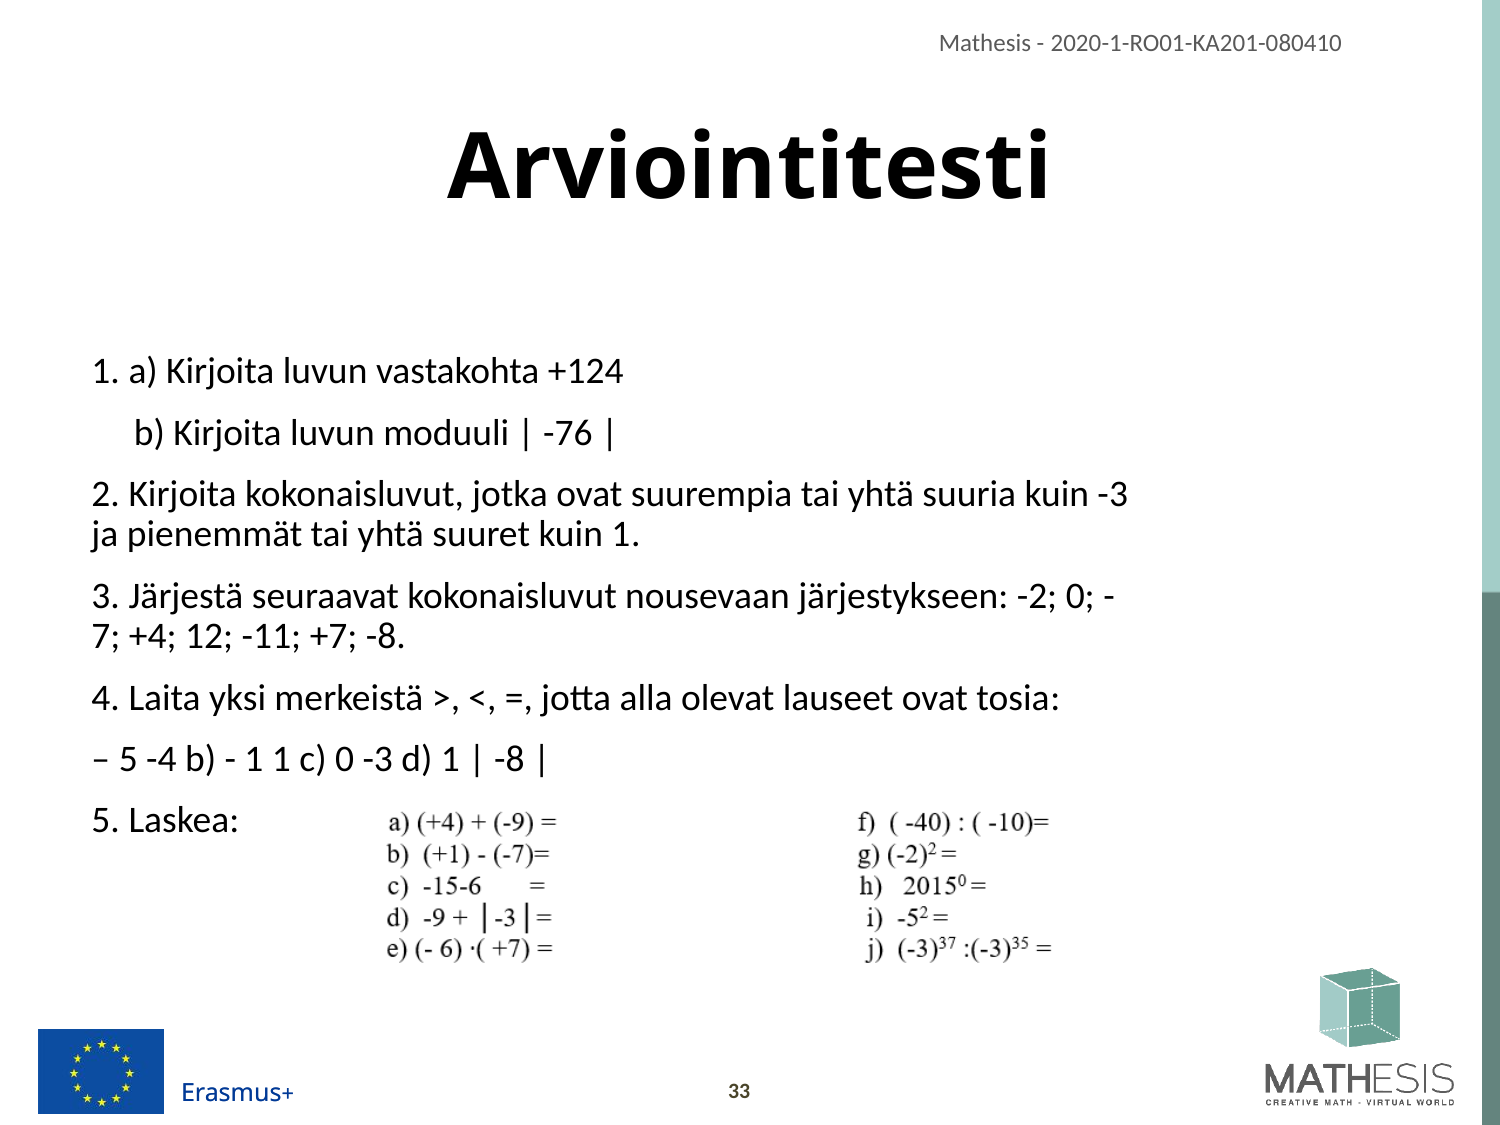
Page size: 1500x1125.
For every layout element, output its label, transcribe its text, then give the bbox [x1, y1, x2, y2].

picture [377, 806, 1084, 970]
picture [38, 1029, 164, 1114]
title Arviointitesti [103, 59, 1397, 278]
list 1. a) Kirjoita luvun vastakohta +124 b) Kirjoita luvun moduuli | -76 | 2. Kirjoita kokonaisluvut, jotka ovat suurempia tai yhtä suuria kuin -3 ja pienemmät tai yhtä suuret kuin 1. 3. Järjestä seuraavat kokonaisluvut nousevaan järjestykseen: -2; 0; -7; +4; 12; -11; +7; -8. 4. Laita yksi merkeistä >, <, =, jotta alla olevat lauseet ovat tosia: – 5 -4 b) - 1 1 c) 0 -3 d) 1 | -8 | 5. Laskea: [76, 344, 1159, 822]
